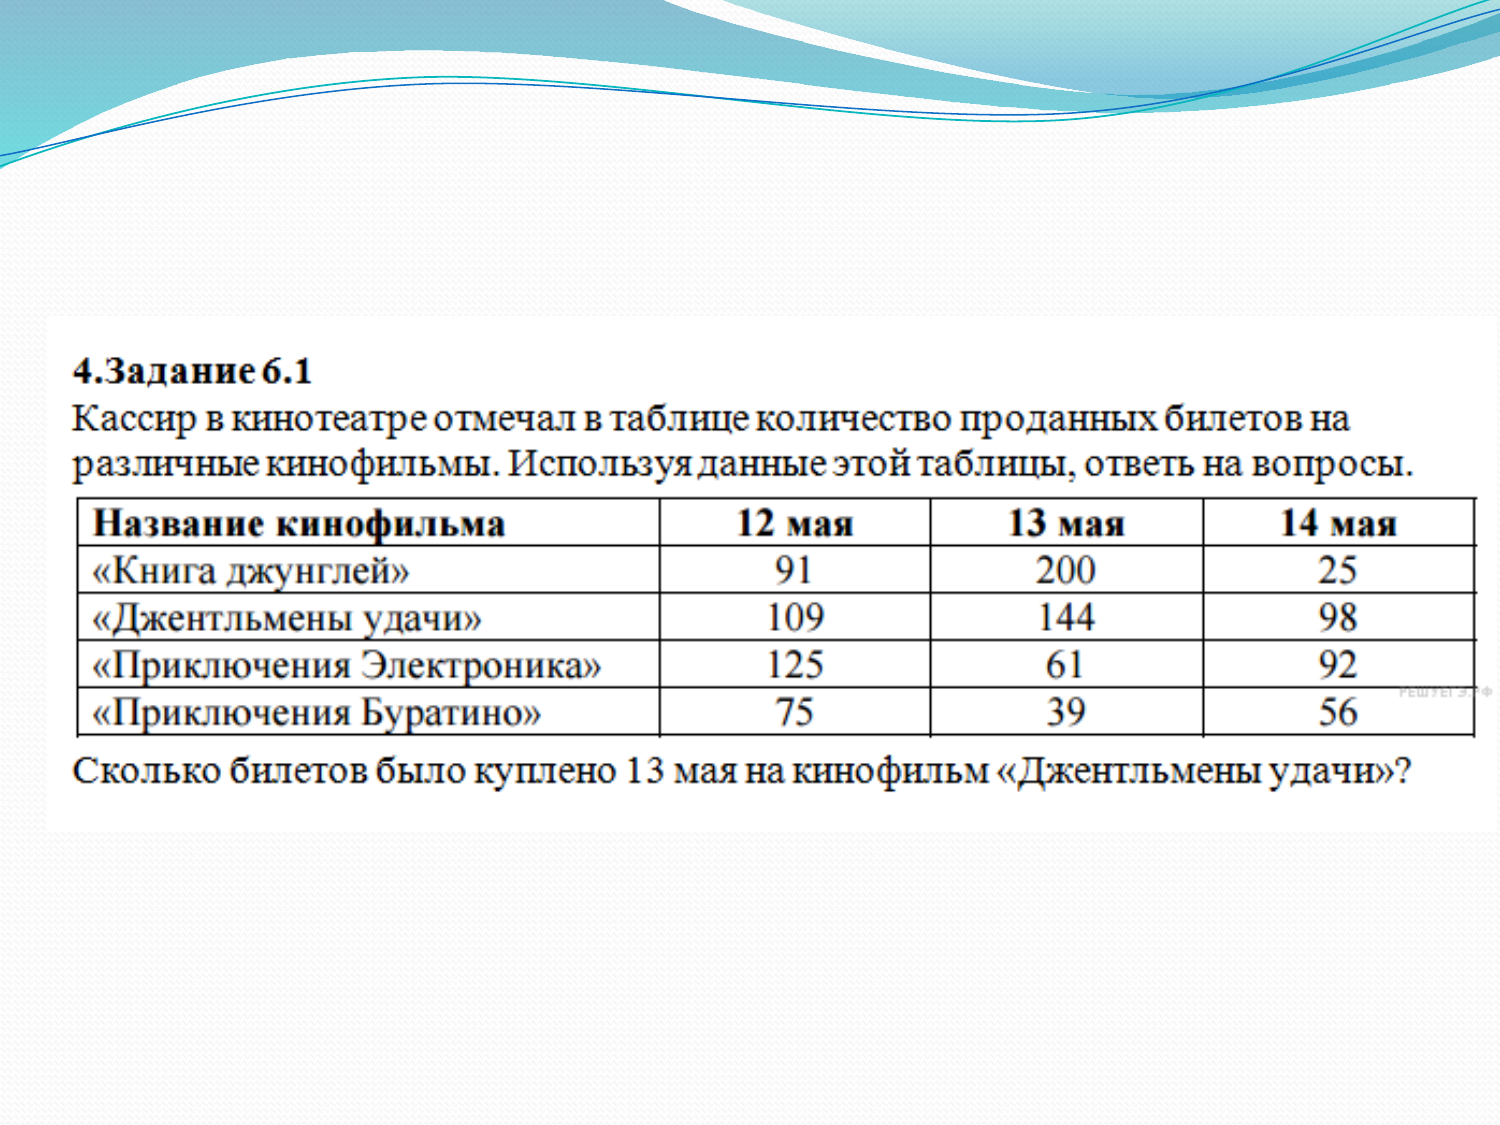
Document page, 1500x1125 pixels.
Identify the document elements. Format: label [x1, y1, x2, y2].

picture [46, 316, 1498, 833]
